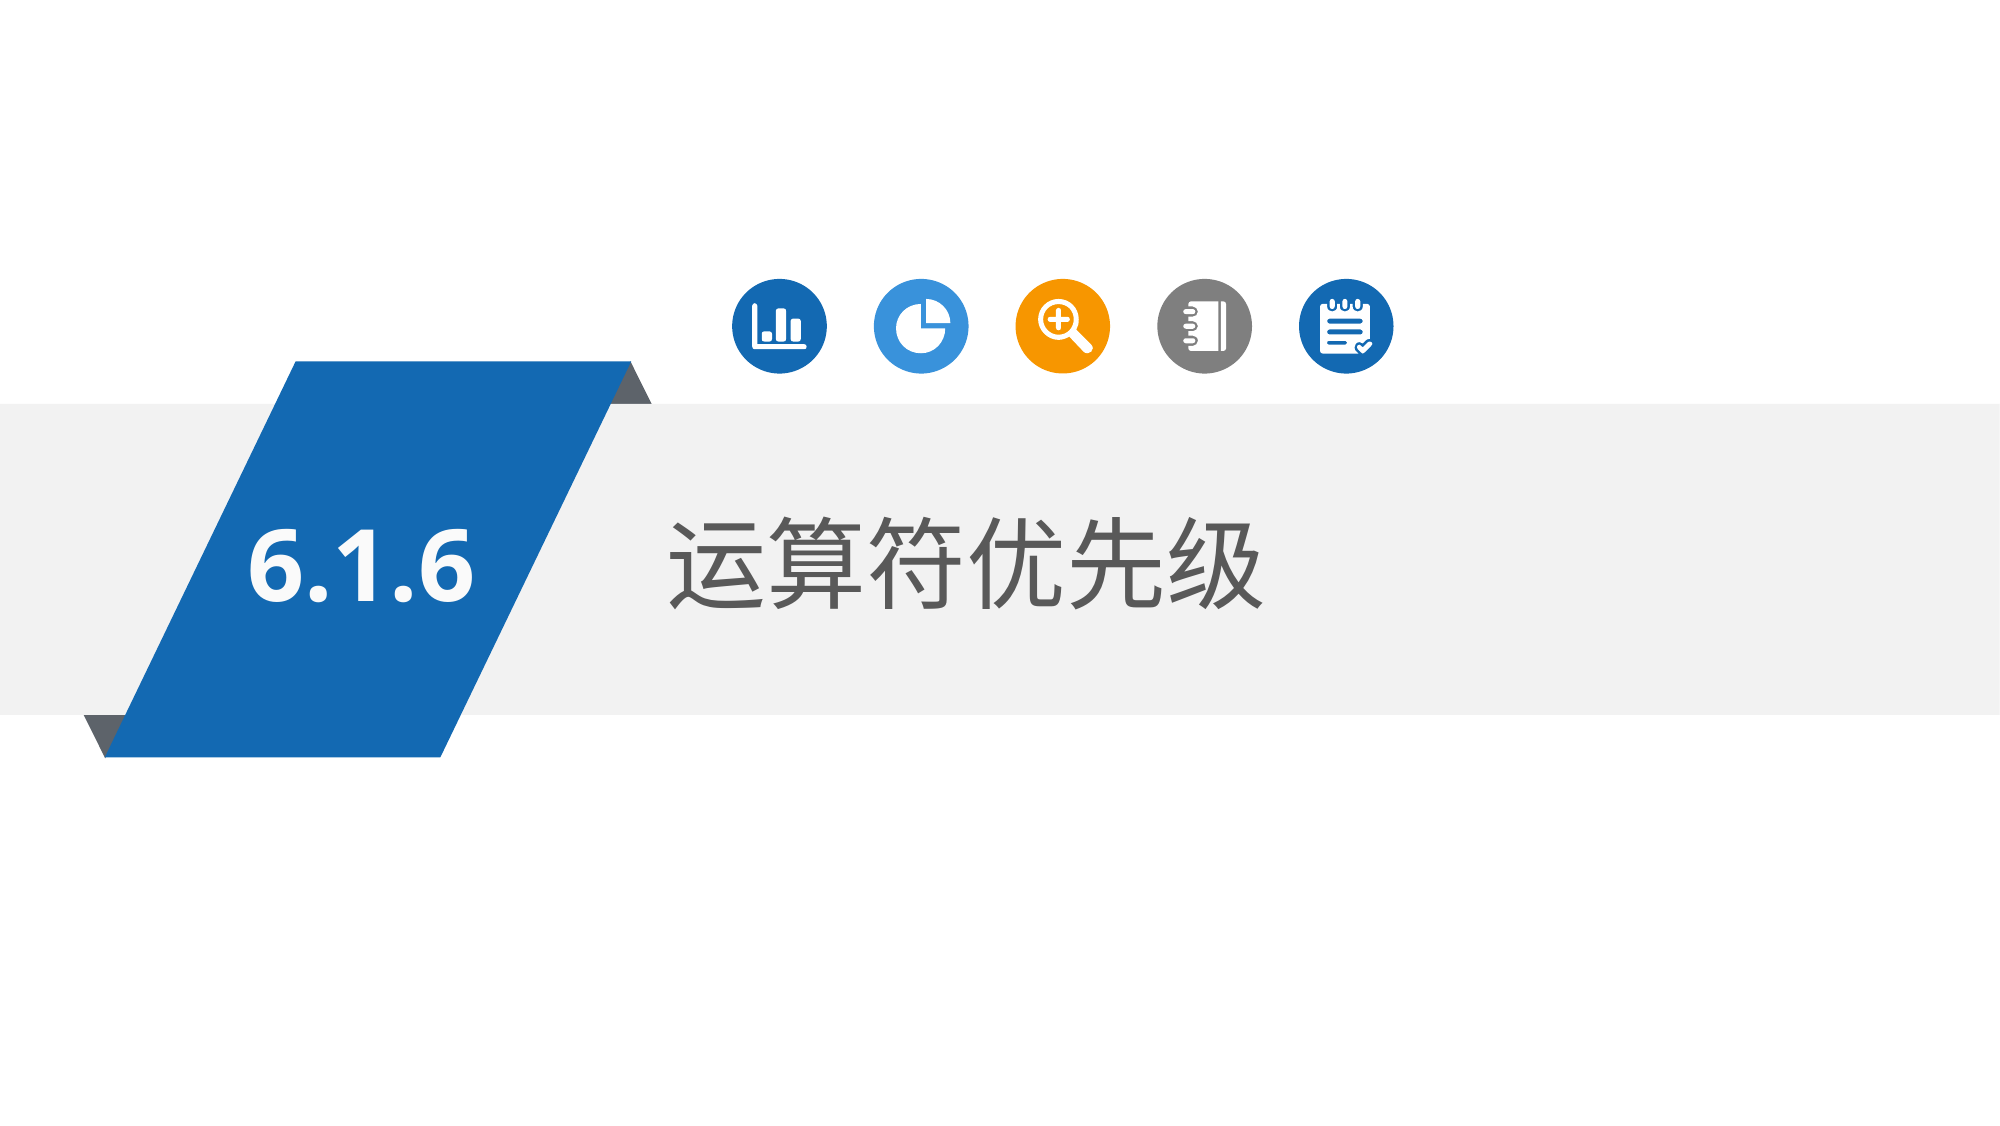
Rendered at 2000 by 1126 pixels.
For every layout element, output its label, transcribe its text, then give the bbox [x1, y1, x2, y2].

text_box 6.1.6 [232, 494, 517, 630]
text_box 运算符优先级 [651, 494, 1612, 630]
